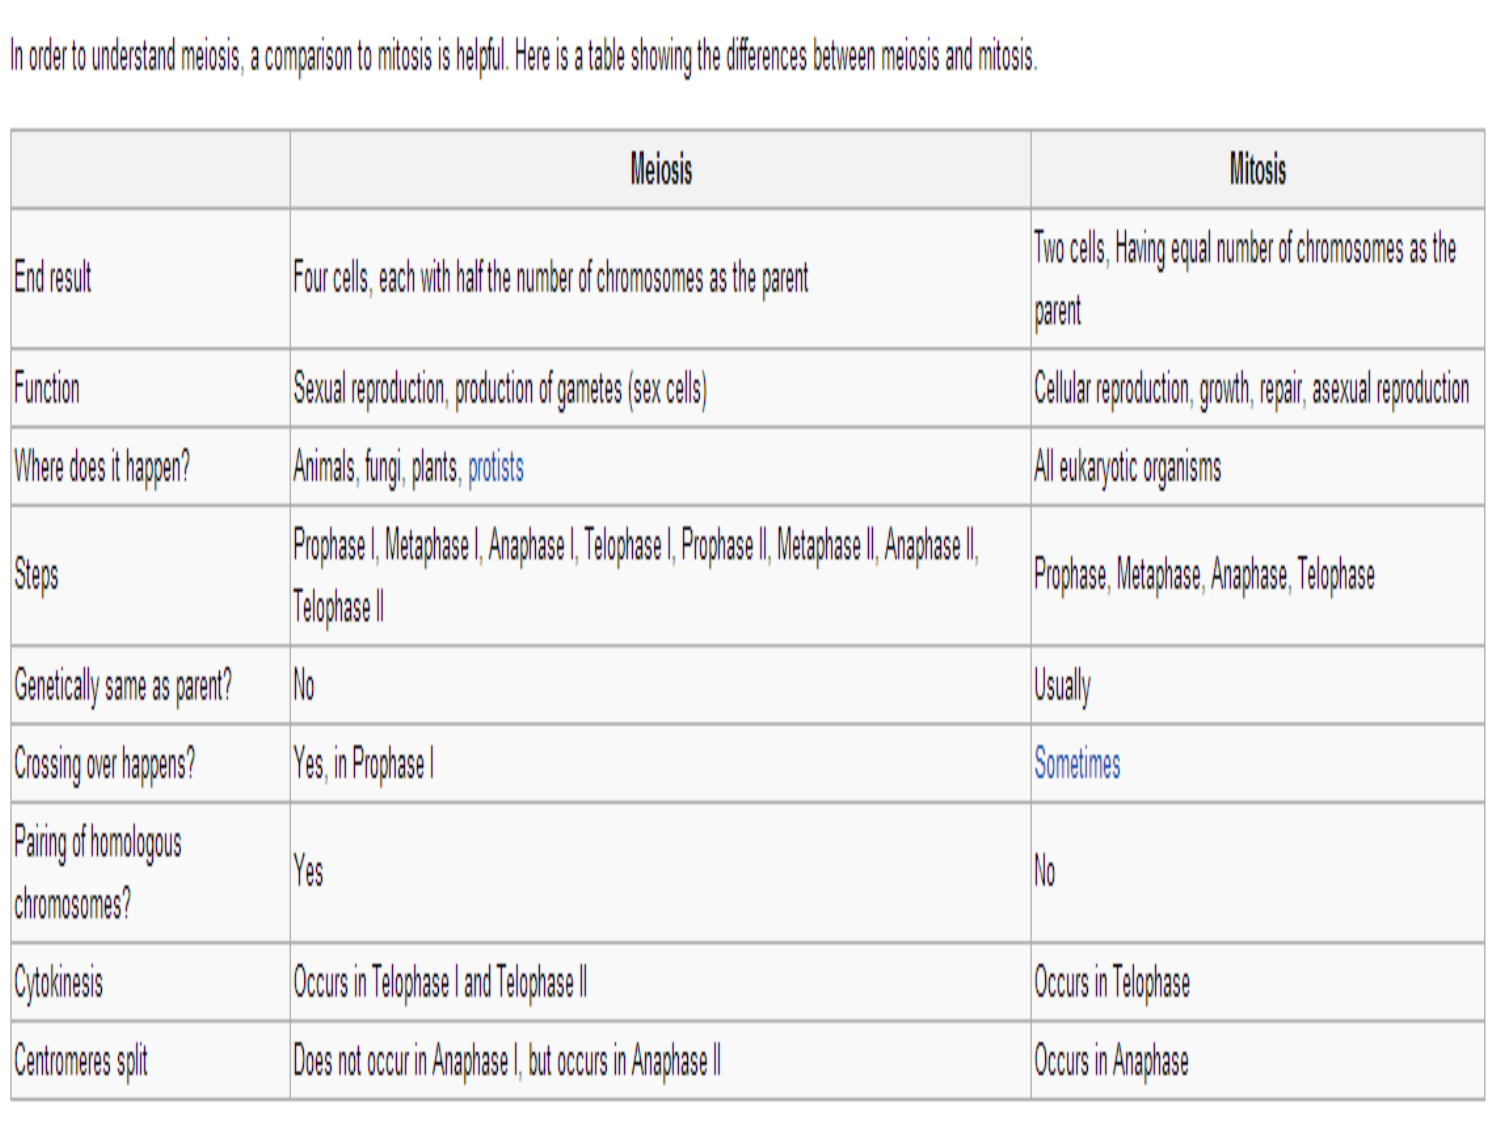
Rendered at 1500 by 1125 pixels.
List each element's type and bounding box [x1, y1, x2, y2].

list [0, 0, 1500, 1125]
